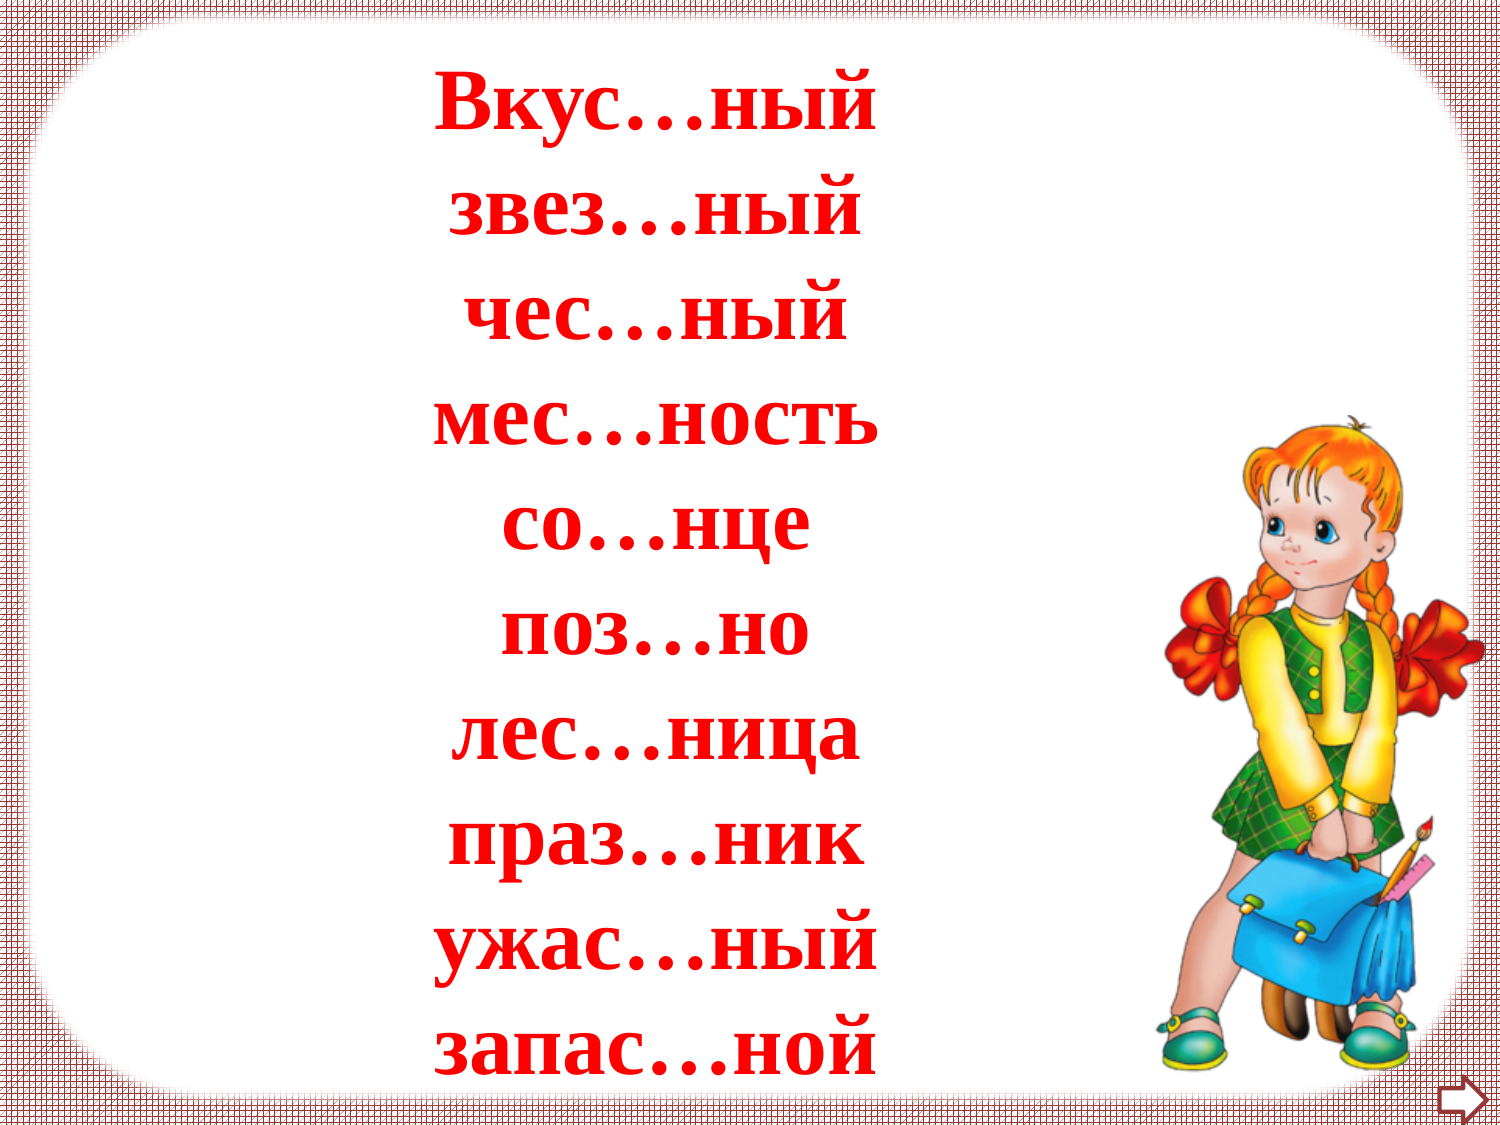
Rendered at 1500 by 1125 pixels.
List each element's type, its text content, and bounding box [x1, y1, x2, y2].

picture [1139, 414, 1500, 1088]
text_box Вкус…ный звез…ный чес…ный мес…ность со…нце поз…но лес…ница праз…ник ужас…ный запас…ной [105, 35, 1207, 1100]
text_box [1437, 1096, 1489, 1125]
